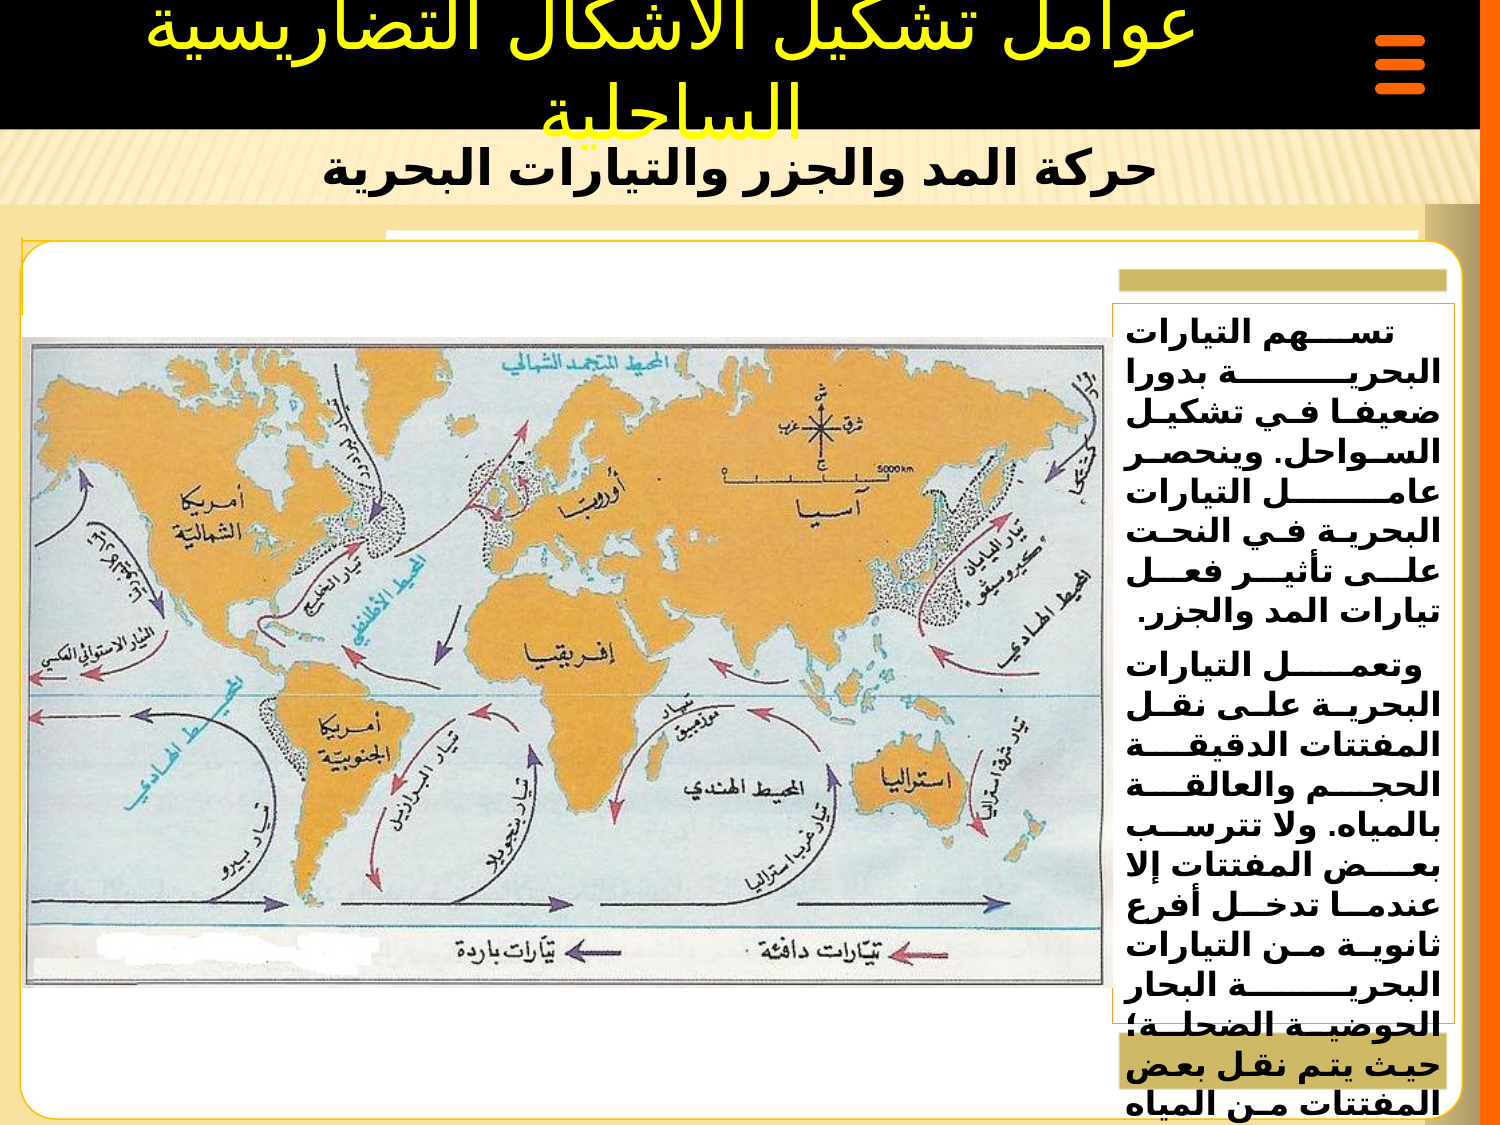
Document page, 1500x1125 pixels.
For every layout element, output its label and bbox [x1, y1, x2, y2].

text_box [0, 0, 1500, 1125]
picture [22, 258, 1455, 1103]
